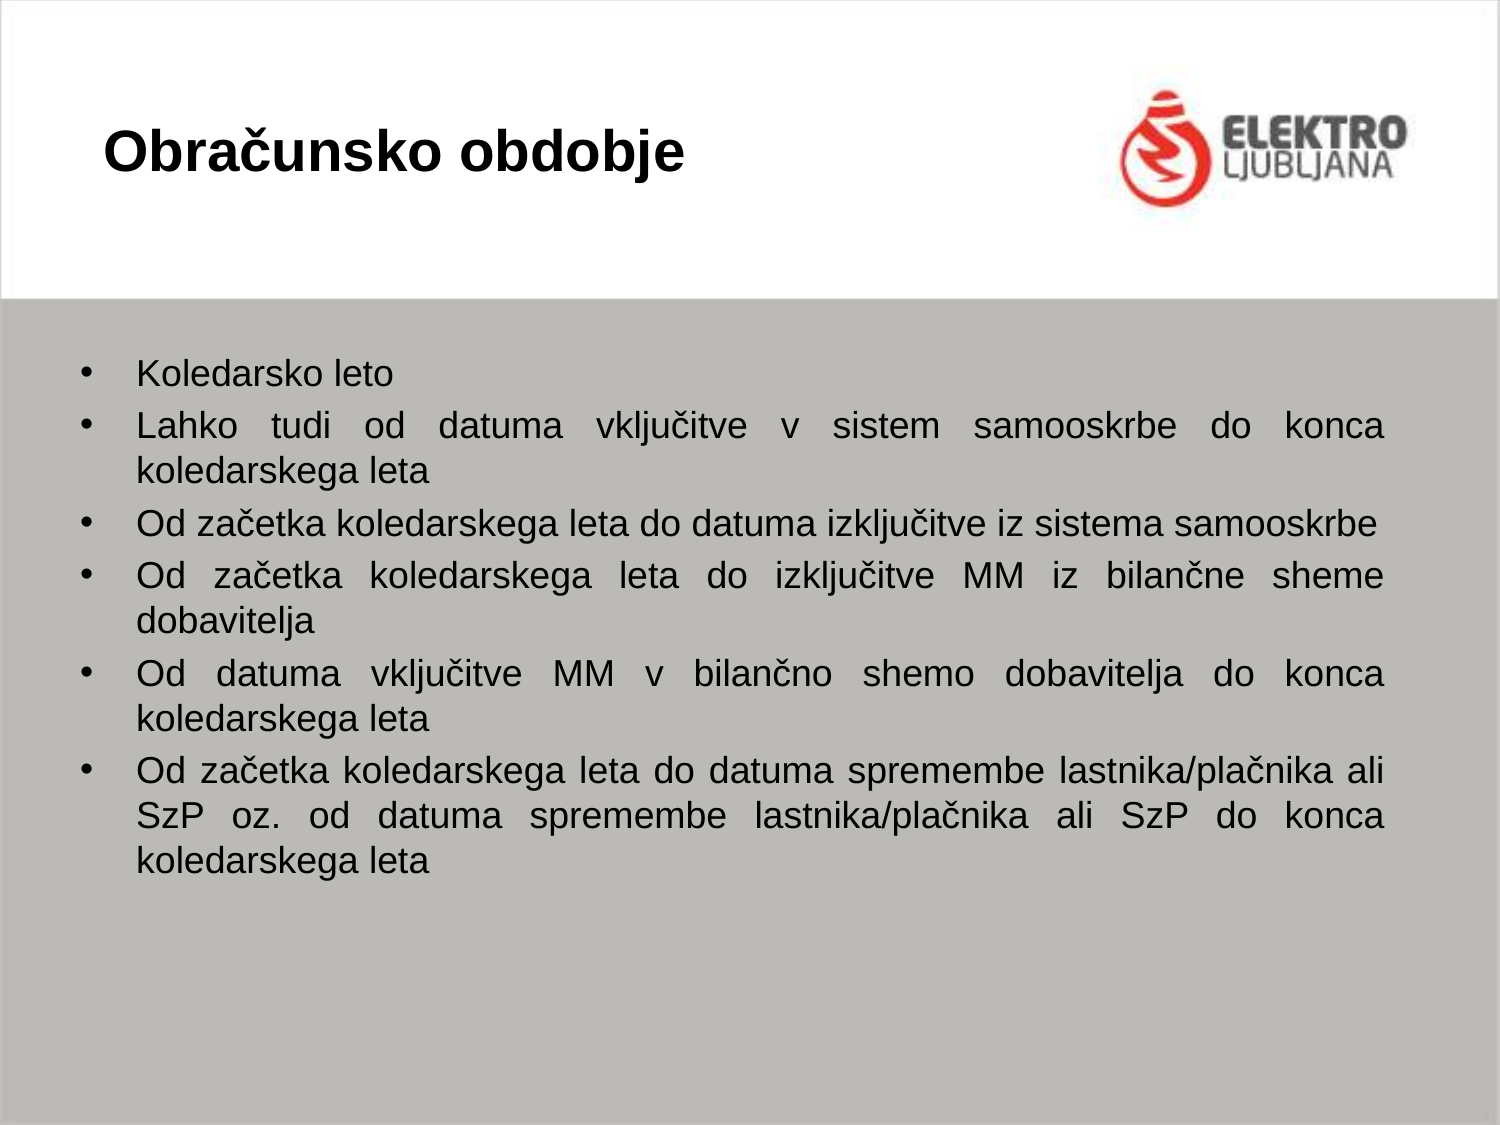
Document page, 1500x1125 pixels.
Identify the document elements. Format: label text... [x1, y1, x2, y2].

title Obračunsko obdobje [88, 54, 1106, 243]
list Koledarsko leto Lahko tudi od datuma vključitve v sistem samooskrbe do konca koledarskega leta Od začetka koledarskega leta do datuma izključitve iz sistema samooskrbe Od začetka koledarskega leta do izključitve MM iz bilančne sheme dobavitelja Od datuma vključitve MM v bilančno shemo dobavitelja do konca koledarskega leta Od začetka koledarskega leta do datuma spremembe lastnika/plačnika ali SzP oz. od datuma spremembe lastnika/plačnika ali SzP do konca koledarskega leta [64, 341, 1400, 1083]
picture [0, 0, 1500, 1125]
